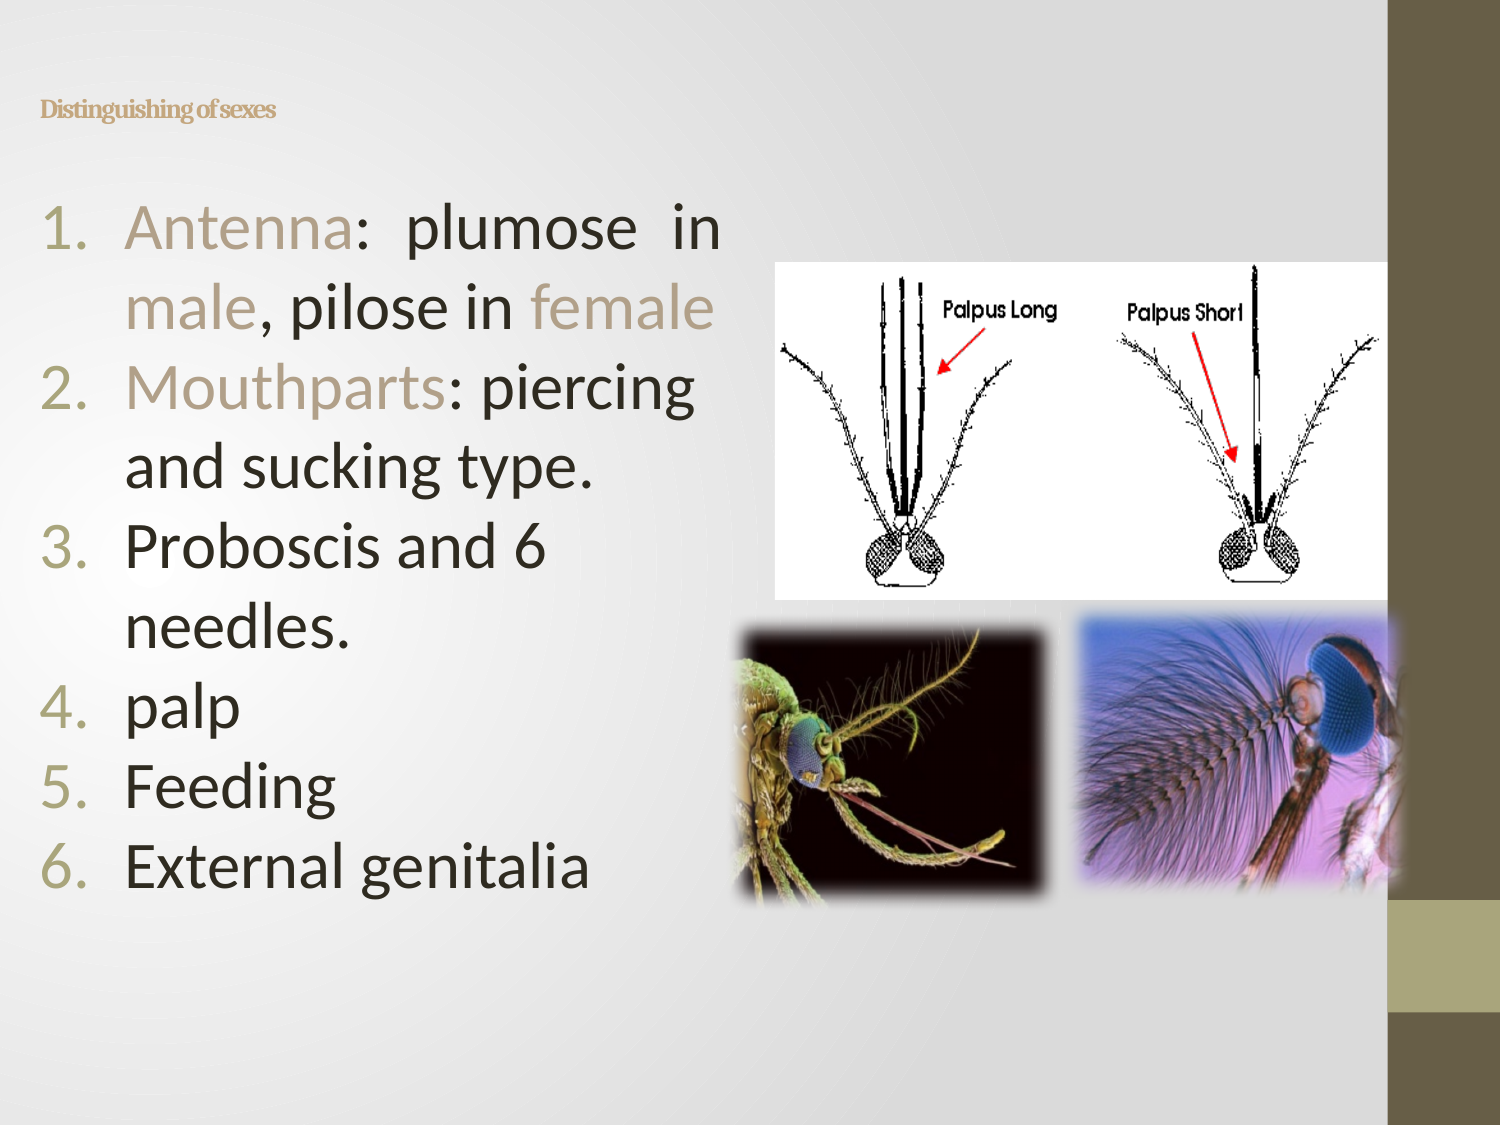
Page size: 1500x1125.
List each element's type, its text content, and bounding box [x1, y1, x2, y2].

title Distinguishing of sexes [24, 50, 1213, 168]
list Antenna: plumose in male, pilose in female Mouthparts: piercing and sucking type. Proboscis and 6 needles. palp Feeding External genitalia [24, 174, 738, 1088]
picture [724, 261, 1414, 913]
